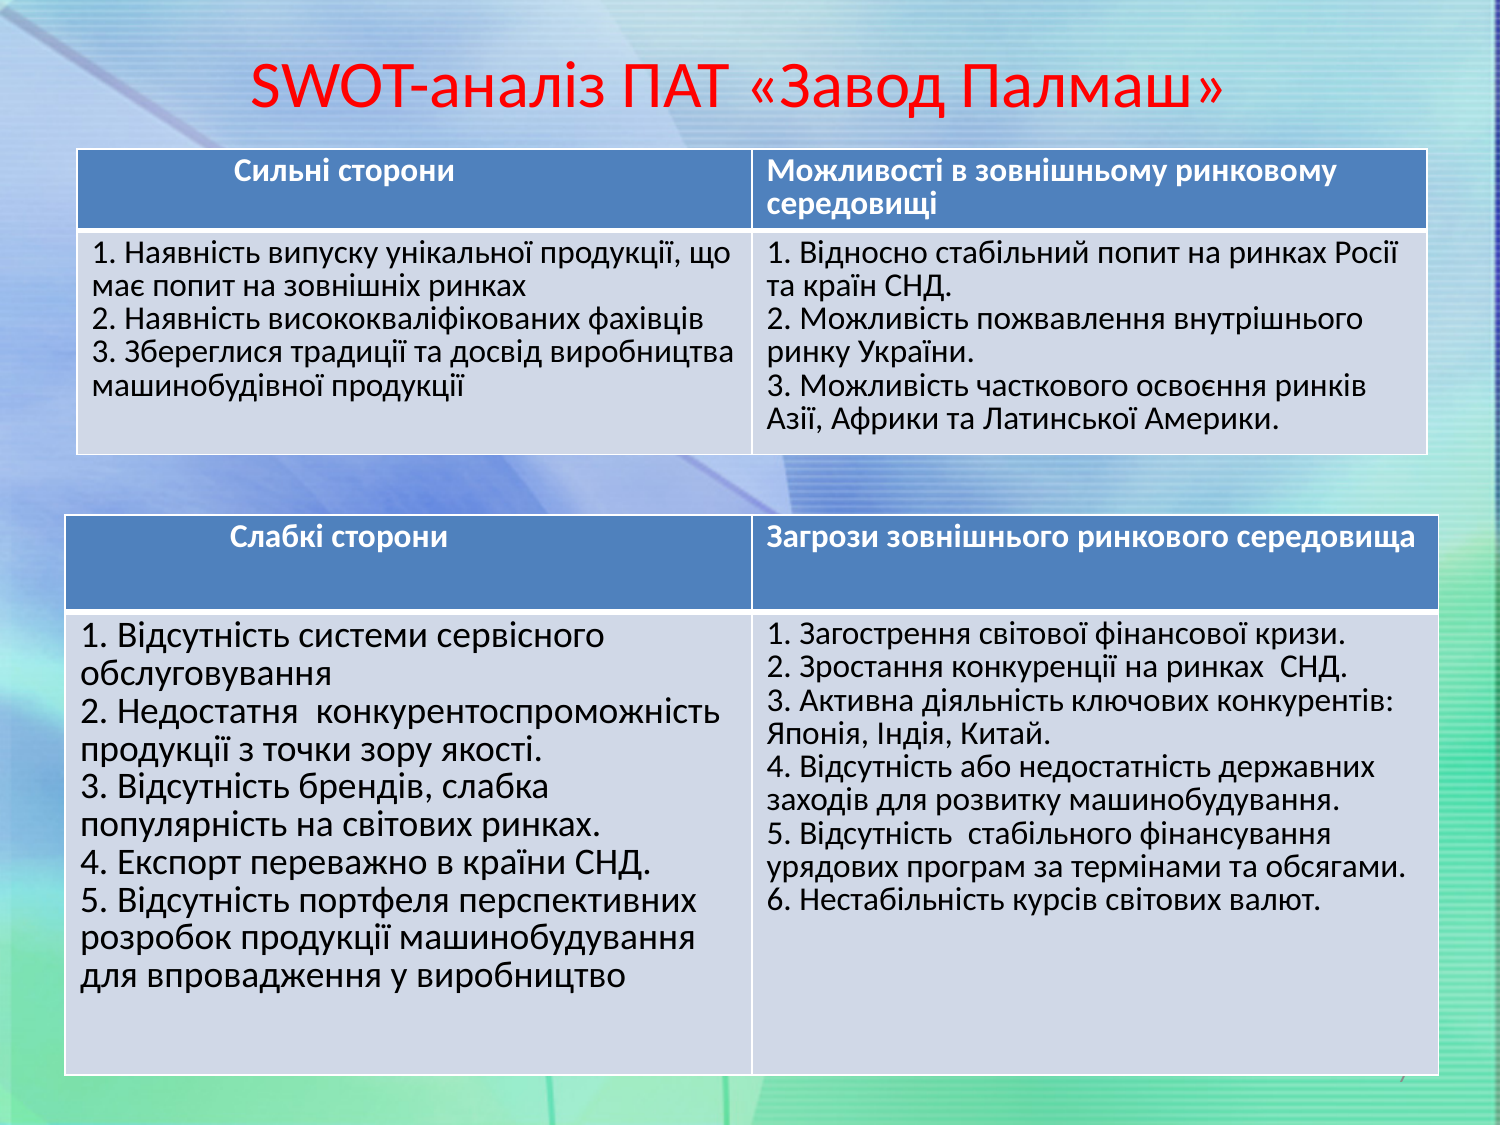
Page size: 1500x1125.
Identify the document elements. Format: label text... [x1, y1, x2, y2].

table_header Можливості в зовнішньому ринковому середовищі [753, 150, 1426, 228]
table_header Загрози зовнішнього ринкового середовища [753, 516, 1438, 609]
slide_number 7 [1074, 1076, 1425, 1103]
table_cell 1. Відсутність системи сервісного обслуговування 2. Недостатня конкурентоспроможність продукції з точки зору якості. 3. Відсутність брендів, слабка популярність на світових ринках. 4. Експорт переважно в країни СНД. 5. Відсутність портфеля перспективних розробок продукції машинобудування для впровадження у виробництво [66, 615, 751, 1074]
picture [0, 0, 1500, 1125]
table_cell 1. Відносно стабільний попит на ринках Росії та країн СНД. 2. Можливість пожвавлення внутрішнього ринку України. 3. Можливість часткового освоєння ринків Азії, Африки та Латинської Америки. [753, 233, 1426, 454]
table_header Слабкі сторони [66, 516, 751, 609]
title SWOT-аналіз ПАТ «Завод Палмаш» [64, 0, 1415, 161]
table_header Сильні сторони [78, 150, 751, 228]
table_cell 1. Загострення світової фінансової кризи. 2. Зростання конкуренції на ринках СНД. 3. Активна діяльність ключових конкурентів: Японія, Індія, Китай. 4. Відсутність або недостатність державних заходів для розвитку машинобудування. 5. Відсутність стабільного фінансування урядових програм за термінами та обсягами. 6. Нестабільність курсів світових валют. [753, 615, 1438, 1074]
table_cell 1. Наявність випуску унікальної продукції, що має попит на зовнішніх ринках 2. Наявність висококваліфікованих фахівців 3. Збереглися традиції та досвід виробництва машинобудівної продукції [78, 233, 751, 454]
